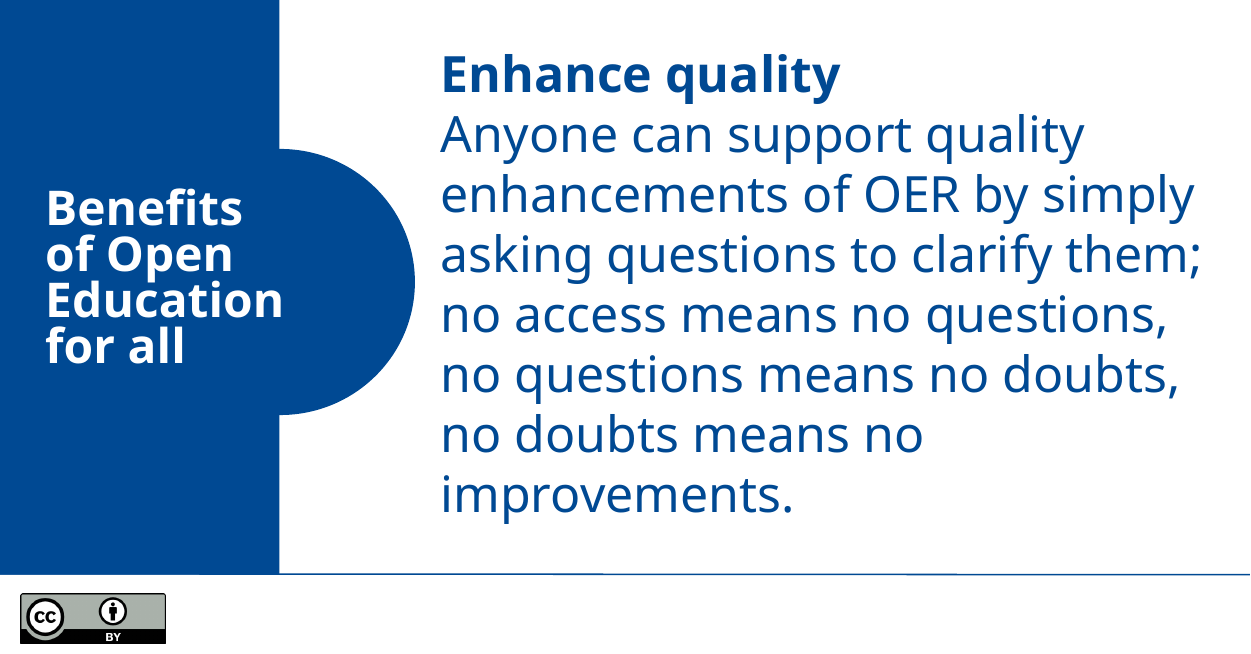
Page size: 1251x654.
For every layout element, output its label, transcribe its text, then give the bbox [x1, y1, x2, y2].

text_box [0, 582, 1250, 654]
text_box Enhance quality Anyone can support quality enhancements of OER by simply asking questions to clarify them; no access means no questions, no questions means no doubts, no doubts means no improvements. [425, 18, 1238, 538]
text_box [0, 0, 280, 573]
picture [20, 592, 166, 645]
text_box Benefits of Open Education for all [30, 173, 400, 388]
text_box [198, 388, 362, 416]
text_box [400, 221, 415, 343]
text_box [203, 148, 358, 173]
